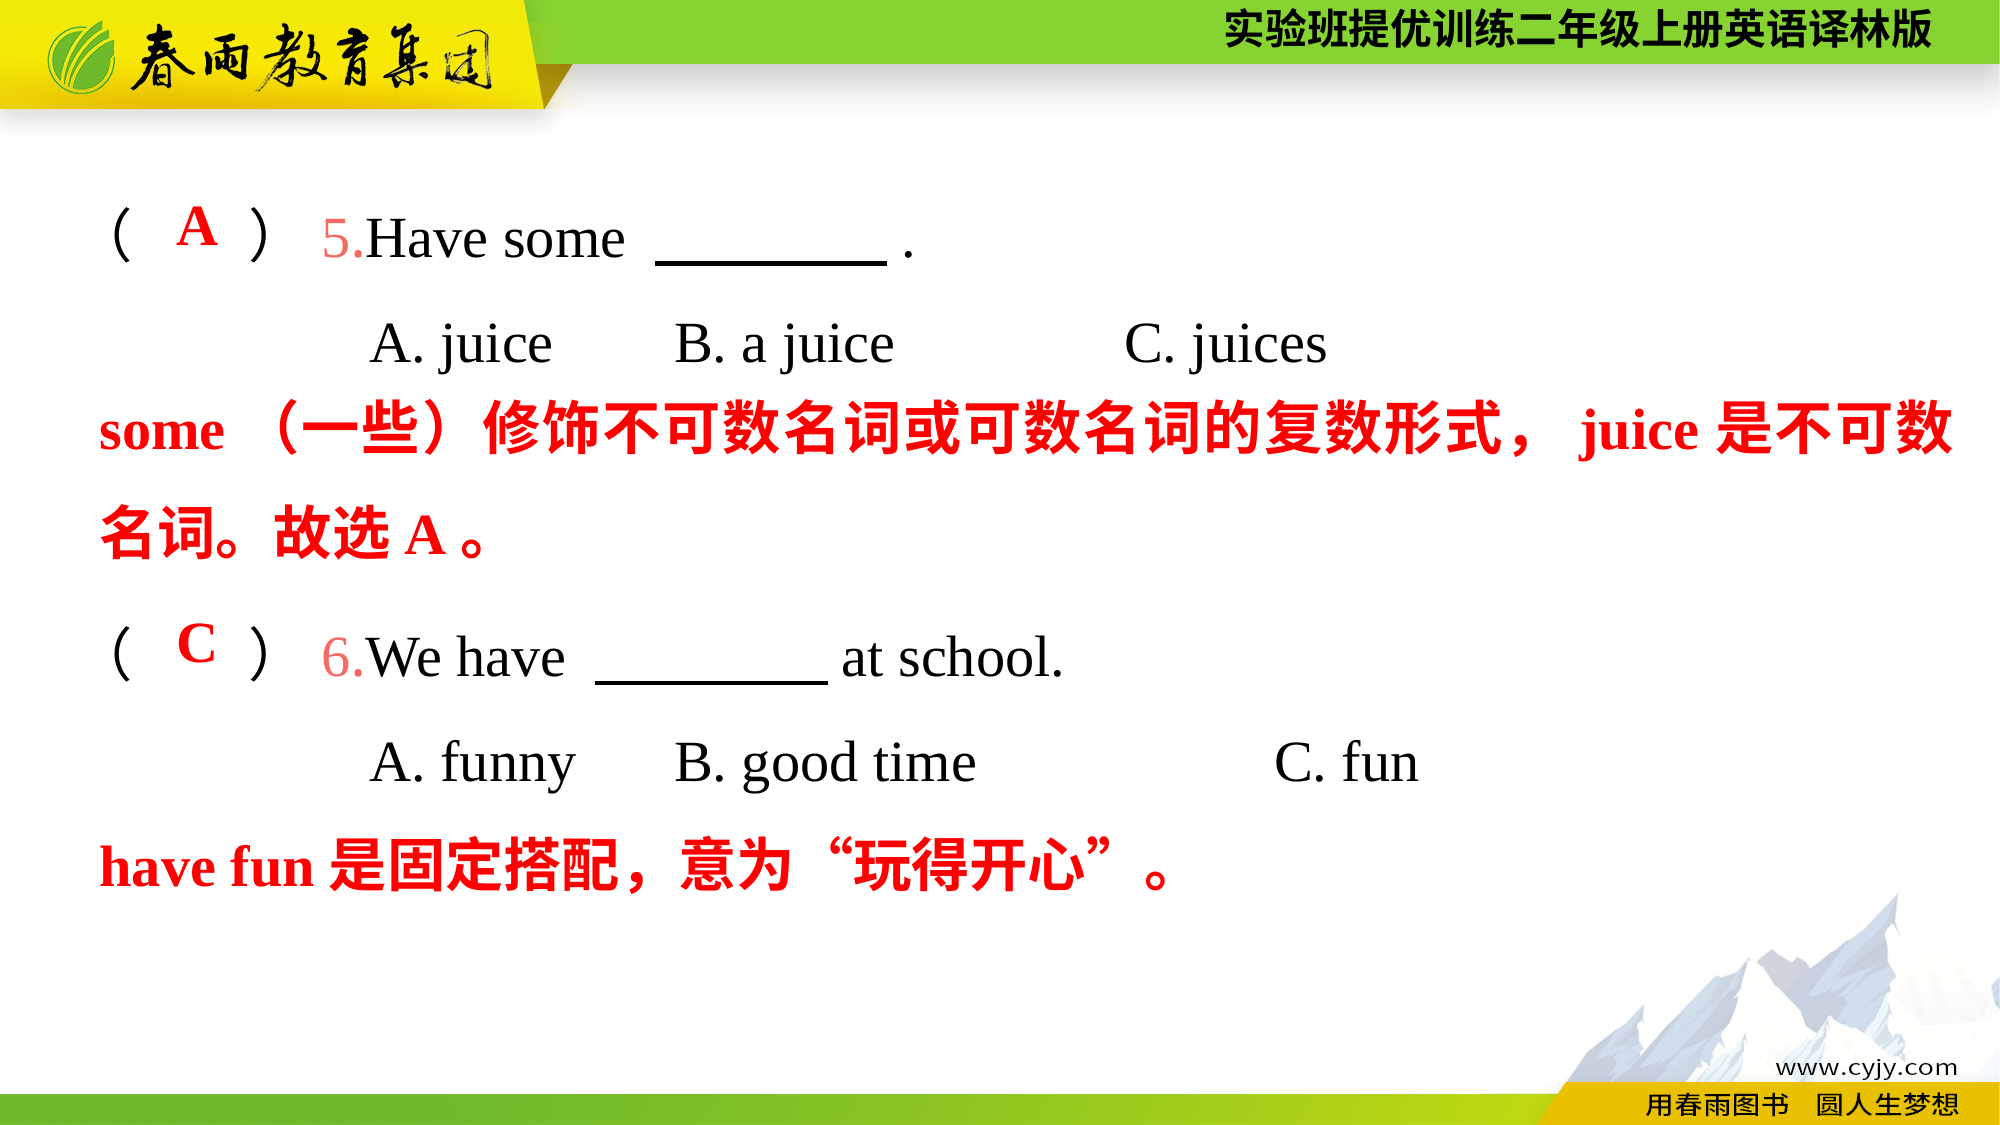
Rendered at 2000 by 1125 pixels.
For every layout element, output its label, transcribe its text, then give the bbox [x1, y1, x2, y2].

text_box have fun是固定搭配，意为“玩得开心”。 [84, 785, 1969, 906]
text_box C [161, 596, 234, 682]
text_box A [161, 179, 234, 265]
list （ ）5.Have some . A. juice B. a juice C. juices （ ）6.We have at school. A. funny B. good time C. fun [59, 156, 1944, 808]
picture [0, 0, 2000, 1125]
text_box some（一些）修饰不可数名词或可数名词的复数形式，juice是不可数名词。故选A。 [84, 348, 1969, 574]
